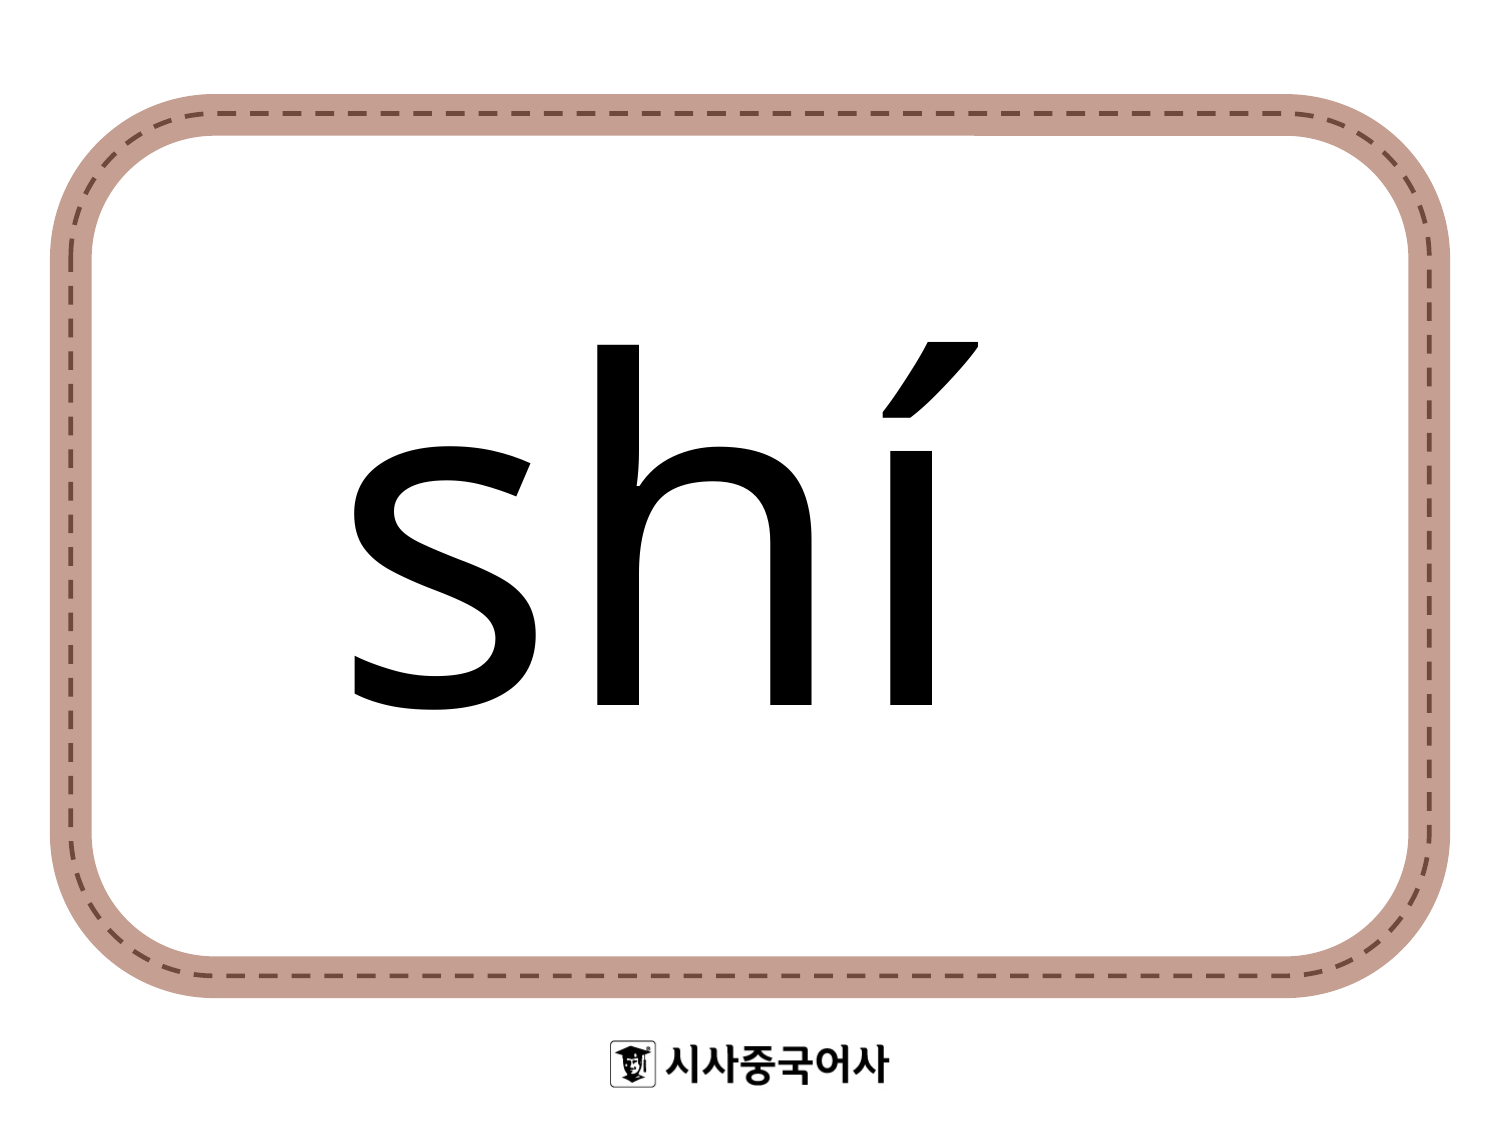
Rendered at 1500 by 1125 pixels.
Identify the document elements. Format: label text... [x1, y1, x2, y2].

picture [602, 1034, 898, 1094]
text_box shí [145, 189, 1354, 853]
